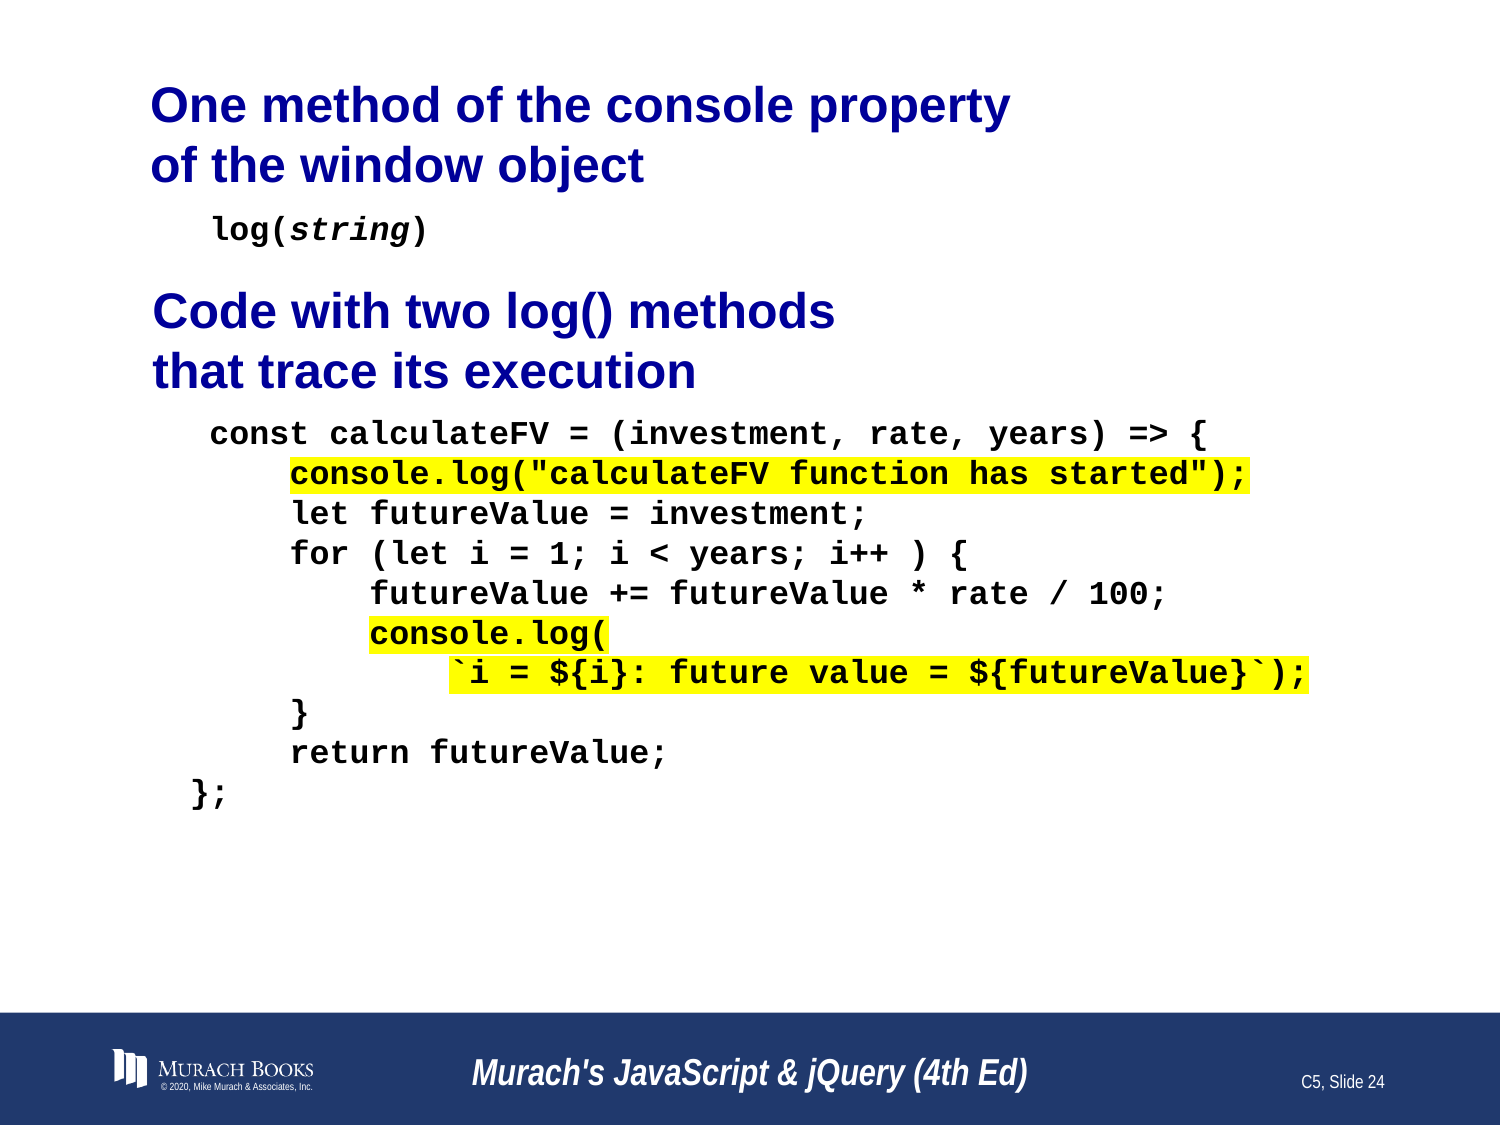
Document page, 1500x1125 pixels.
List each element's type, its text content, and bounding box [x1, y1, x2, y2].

list log(string) Code with two log() methods that trace its execution const calculateFV = (investment, rate, years) => { console.log("calculateFV function has started"); let futureValue = investment; for (let i = 1; i < years; i++ ) { futureValue += futureValue * rate / 100; console.log( `i = ${i}: future value = ${futureValue}`); } return futureValue; }; [137, 200, 1350, 1000]
slide_number C5, Slide 24 [1087, 1025, 1400, 1100]
title One method of the console property of the window object [150, 72, 1350, 194]
footer © 2020, Mike Murach & Associates, Inc. [12, 1025, 463, 1100]
slide_number Murach's JavaScript & jQuery (4th Ed) [463, 1025, 1050, 1100]
